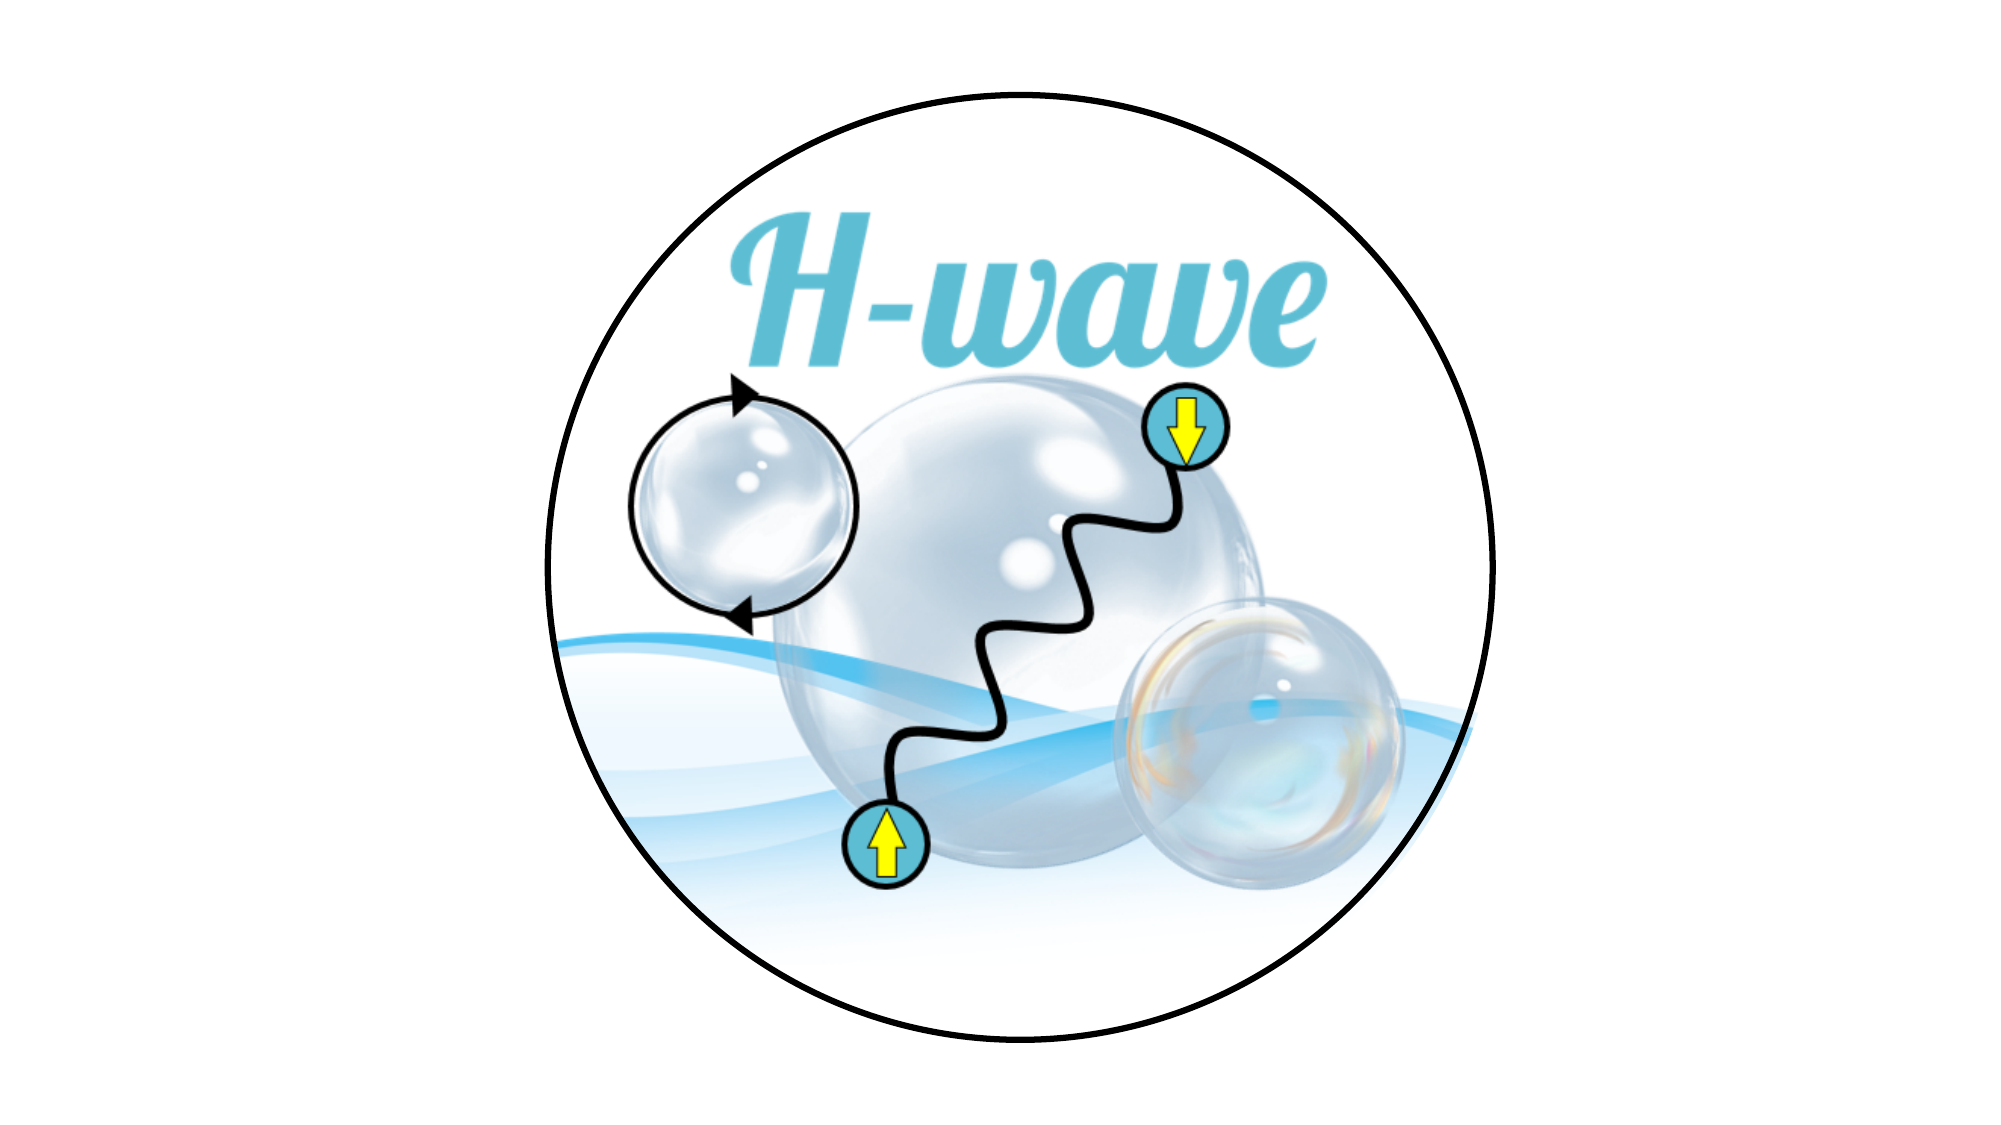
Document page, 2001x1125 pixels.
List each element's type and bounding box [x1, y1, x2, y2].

text_box [546, 504, 551, 631]
picture [551, 96, 1500, 1046]
